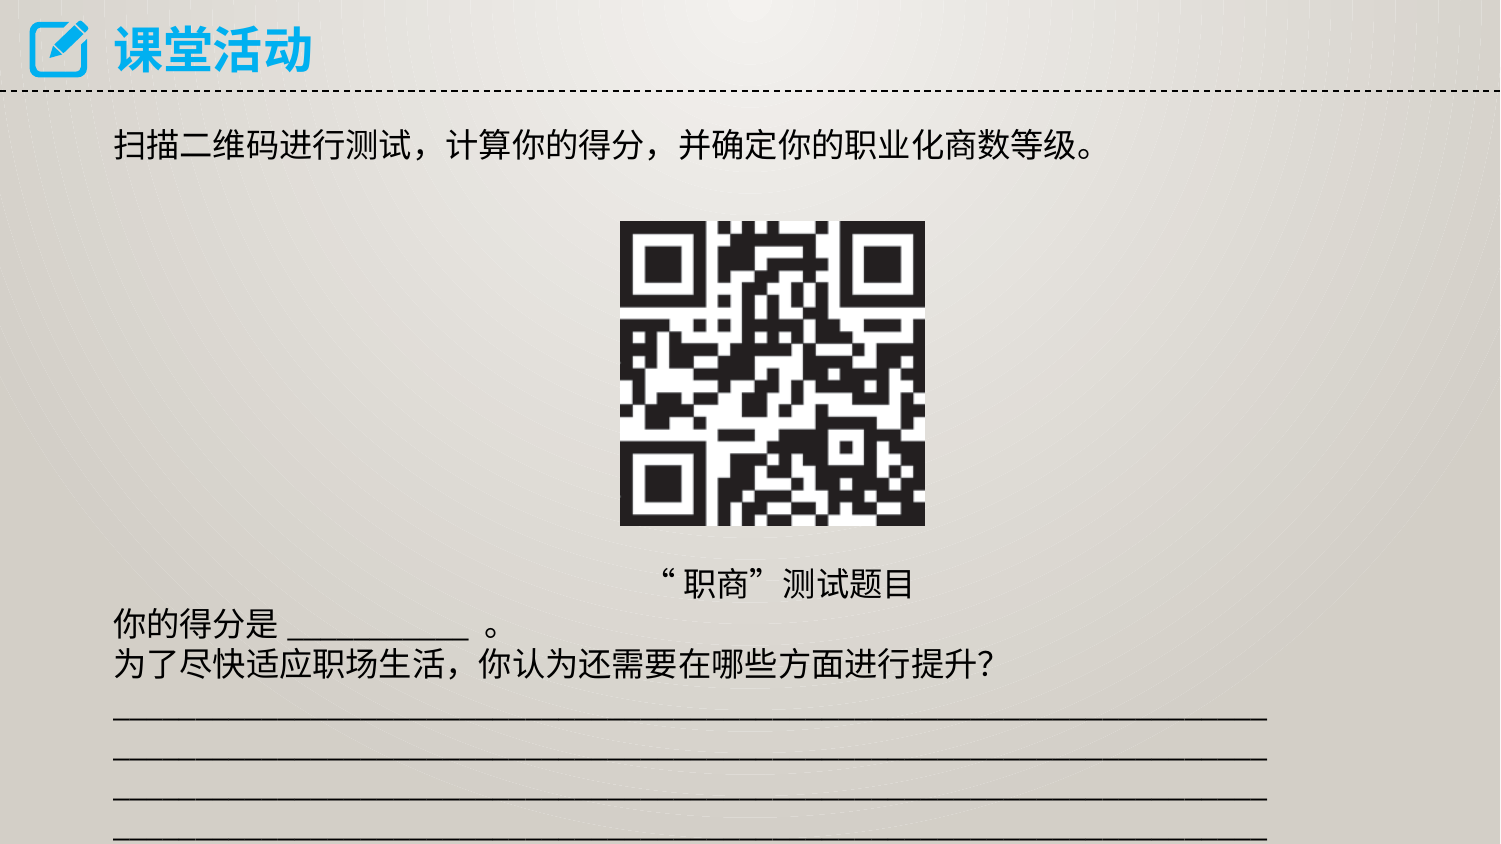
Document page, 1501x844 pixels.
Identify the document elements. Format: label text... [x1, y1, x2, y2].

text_box [29, 21, 88, 78]
picture [620, 221, 925, 526]
text_box 课堂活动 [98, 11, 1233, 86]
text_box 扫描二维码进行测试，计算你的得分，并确定你的职业化商数等级。 “职商”测试题目 你的得分是___________ 。 为了尽快适应职场生活，你认为还需要在哪些方面进行提升？ ______________________________________________________________________ ______________________________________________________________________ ______________________________________________________________________ ______________________________________________________________________ [98, 116, 1460, 844]
text_box [49, 20, 89, 58]
